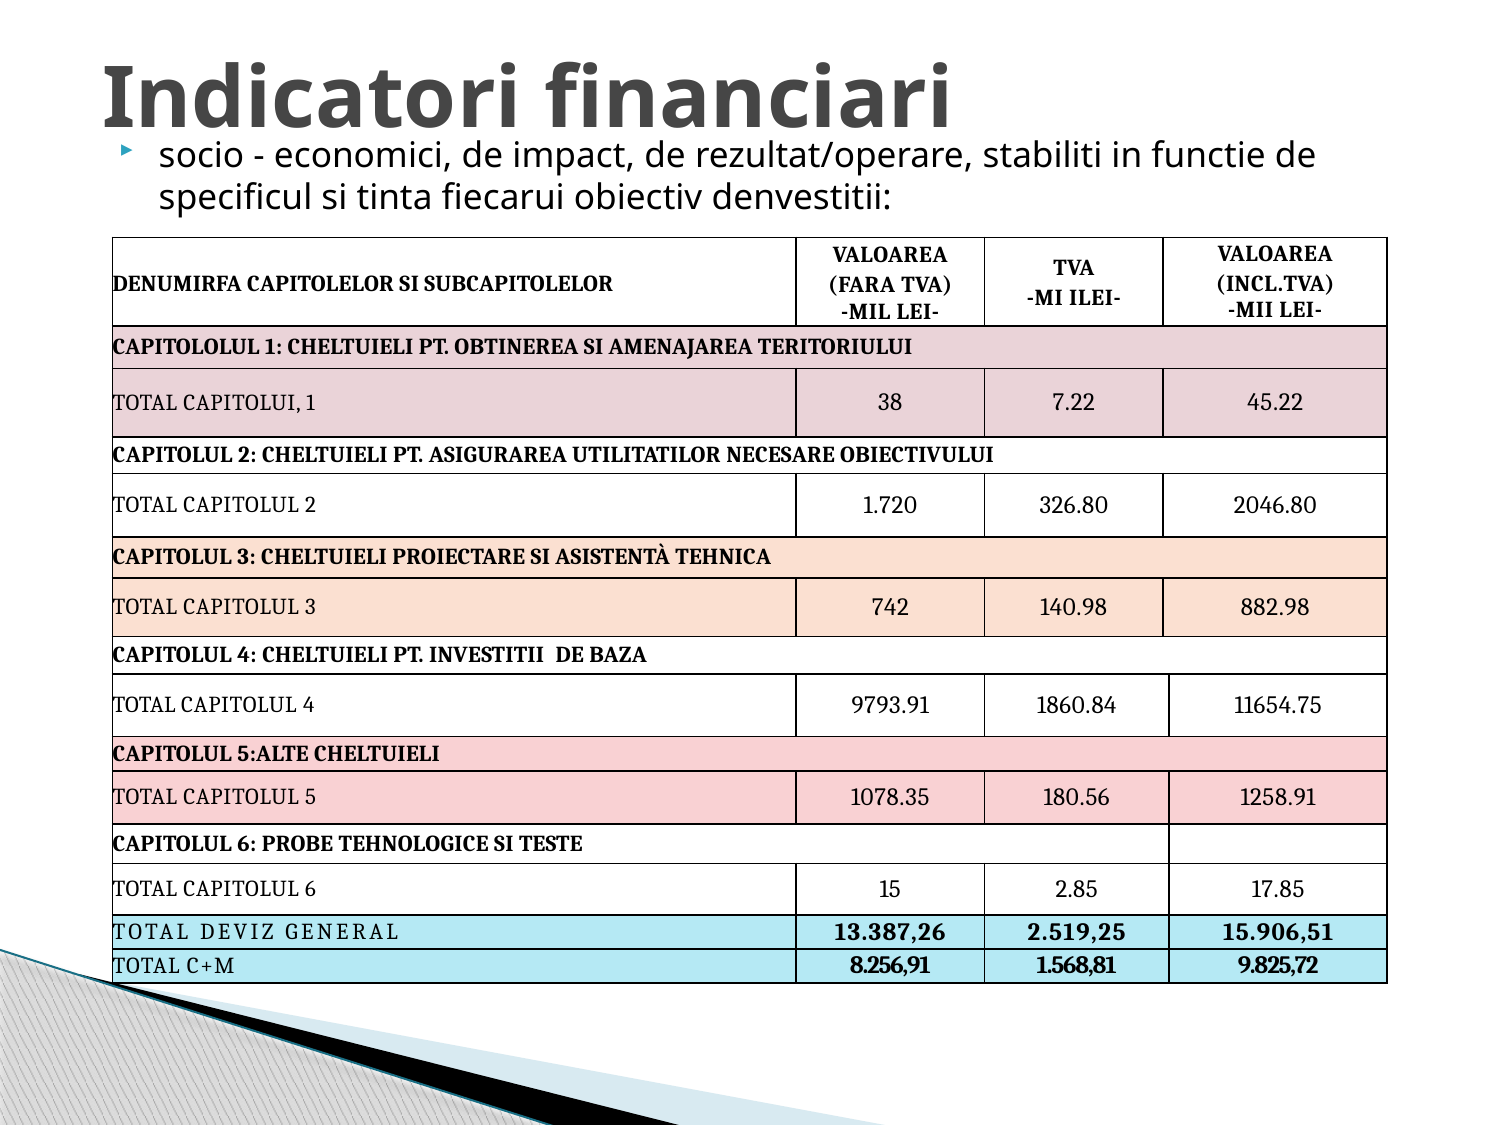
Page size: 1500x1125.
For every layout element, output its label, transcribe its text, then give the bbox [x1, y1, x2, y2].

table_cell 2046.80 [1164, 474, 1386, 536]
title Indicatori financiari [87, 0, 1438, 188]
table_cell 1.720 [797, 474, 984, 536]
table_cell 9.825,72 [1170, 950, 1386, 982]
table_cell 9793.91 [797, 675, 984, 736]
table_cell CAPITOLUL 5:ALTE CHELTUIELI [113, 737, 1386, 770]
table_cell 7.22 [985, 369, 1162, 436]
table_cell TOTAL CAPITOLUL 3 [113, 579, 795, 636]
table_cell 15 [797, 864, 984, 914]
table_cell TOTAL DEVIZ GENERAL [113, 916, 795, 948]
table_cell TOTAL CAPITOLUI, 1 [113, 369, 795, 436]
table_cell TOTAL C+M [113, 950, 795, 982]
table_header TVA -MI ILEI- [985, 238, 1162, 325]
table_header VALOAREA (FARA TVA) -MIL LEI- [797, 238, 984, 325]
table_header VALOAREA (INCL.TVA) -MII LEI- [1164, 238, 1386, 325]
table_cell CAPITOLUL 3: CHELTUIELI PROIECTARE SI ASISTENTÀ TEHNICA [113, 538, 1386, 577]
table_cell 180.56 [985, 772, 1168, 823]
table_cell 17.85 [1170, 864, 1386, 914]
table_cell 13.387,26 [797, 916, 984, 948]
table_cell 11654.75 [1170, 675, 1386, 736]
table_cell 1078.35 [797, 772, 984, 823]
table_cell CAPITOLUL 4: CHELTUIELI PT. INVESTITII DE BAZA [113, 637, 1386, 673]
table_cell TOTAL CAPITOLUL 4 [113, 675, 795, 736]
table_cell 1.568,81 [985, 950, 1168, 982]
table_cell 2.519,25 [985, 916, 1168, 948]
table_cell 140.98 [985, 579, 1162, 636]
table_cell 45.22 [1164, 369, 1386, 436]
table_cell 8.256,91 [797, 950, 984, 982]
table_header DENUMIRFA CAPITOLELOR SI SUBCAPITOLELOR [113, 238, 795, 325]
table_cell [1170, 825, 1386, 863]
table_cell TOTAL CAPITOLUL 2 [113, 474, 795, 536]
table_cell 1860.84 [985, 675, 1168, 736]
table_cell CAPITOLOLUL 1: CHELTUIELI PT. OBTINEREA SI AMENAJAREA TERITORIULUI [113, 327, 1386, 368]
table_cell TOTAL CAPITOLUL 5 [113, 772, 795, 823]
table_cell 882.98 [1164, 579, 1386, 636]
table_cell 15.906,51 [1170, 916, 1386, 948]
table_cell CAPITOLUL 2: CHELTUIELI PT. ASIGURAREA UTILITATILOR NECESARE OBIECTIVULUI [113, 438, 1386, 473]
table_cell CAPITOLUL 6: PROBE TEHNOLOGICE SI TESTE [113, 825, 1168, 863]
table_cell 2.85 [985, 864, 1168, 914]
table_cell 1258.91 [1170, 772, 1386, 823]
list socio - economici, de impact, de rezultat/operare, stabiliti in functie de specificul si tinta fiecarui obiectiv denvestitii: [87, 125, 1463, 225]
table_cell TOTAL CAPITOLUL 6 [113, 864, 795, 914]
table_cell 38 [797, 369, 984, 436]
table_cell 742 [797, 579, 984, 636]
table_cell 326.80 [985, 474, 1162, 536]
